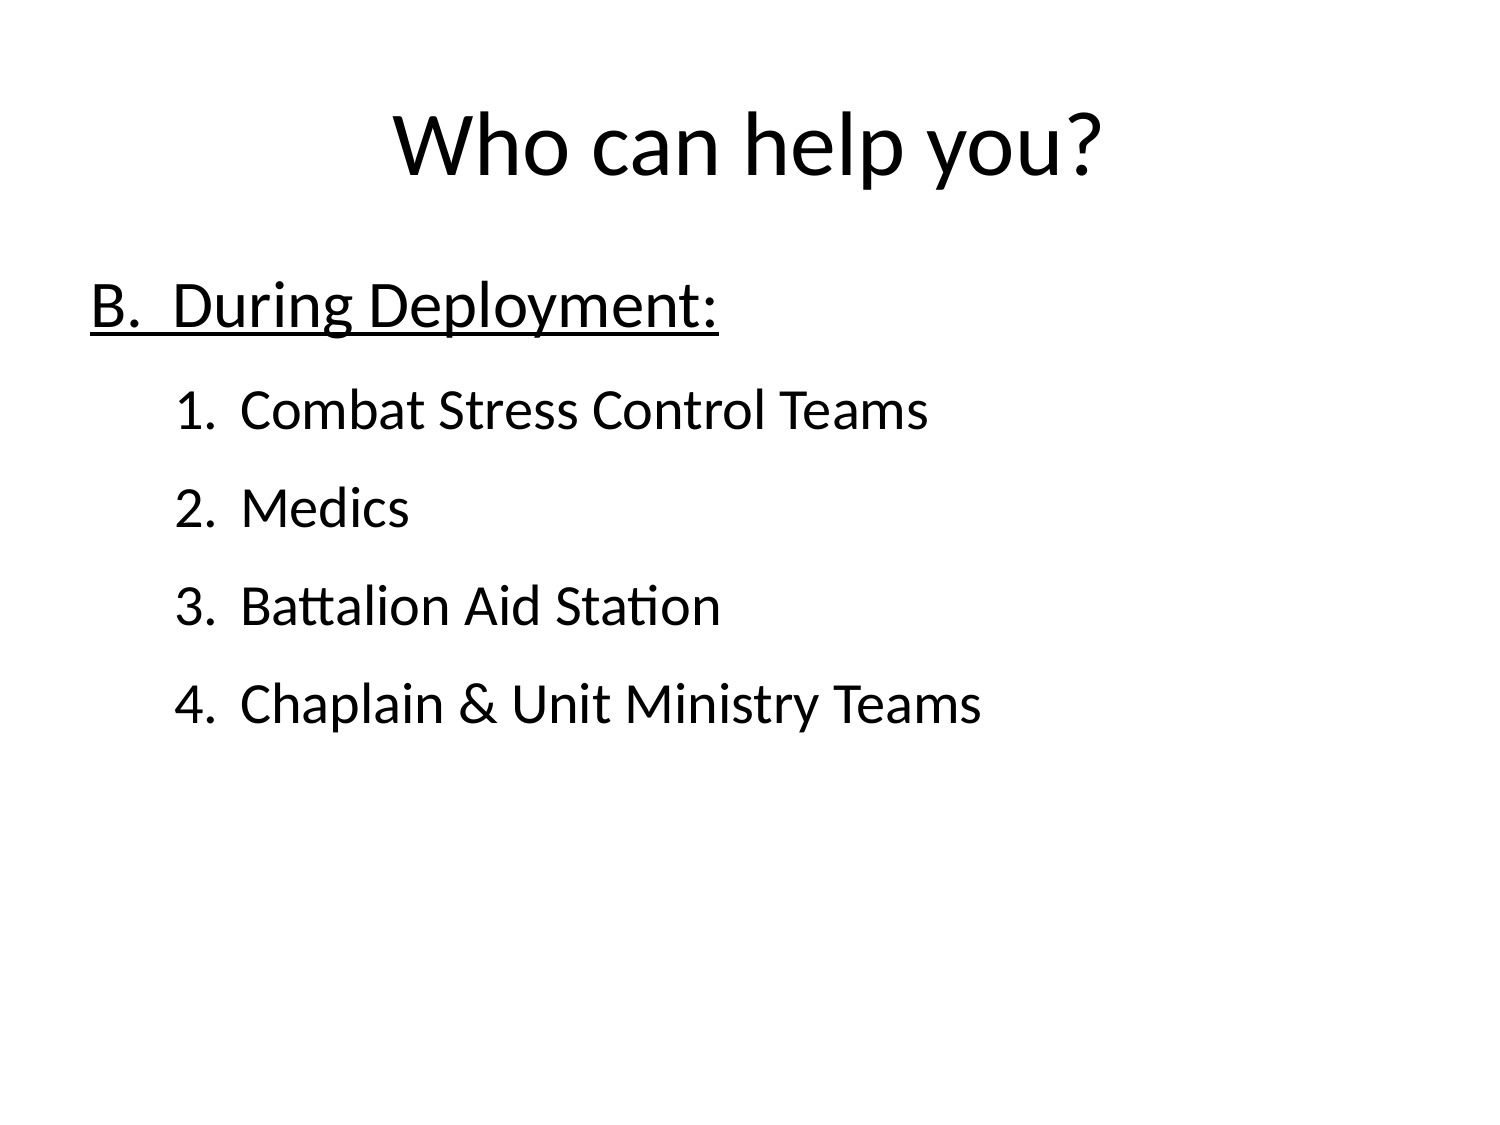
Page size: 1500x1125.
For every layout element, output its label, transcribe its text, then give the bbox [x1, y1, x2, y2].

list B. During Deployment: Combat Stress Control Teams Medics Battalion Aid Station Chaplain & Unit Ministry Teams [75, 262, 1425, 1005]
title Who can help you? [75, 45, 1425, 233]
